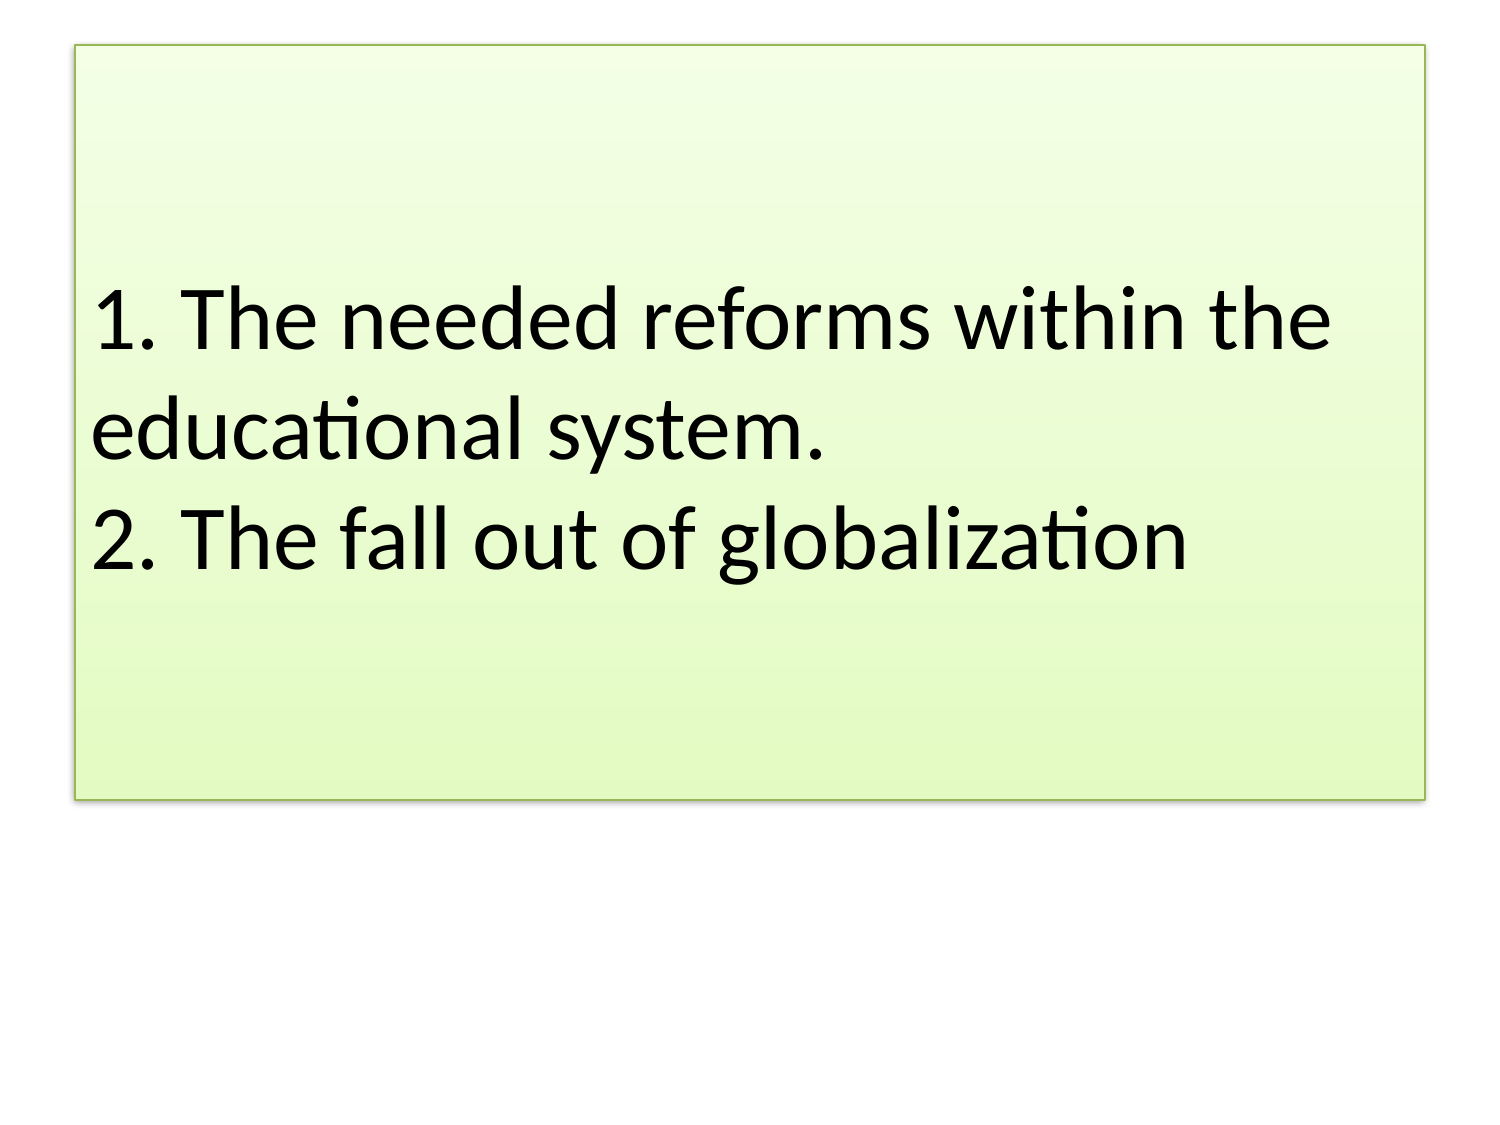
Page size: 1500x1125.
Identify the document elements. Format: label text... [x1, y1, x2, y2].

title 1. The needed reforms within the educational system. 2. The fall out of globalization [74, 44, 1426, 801]
